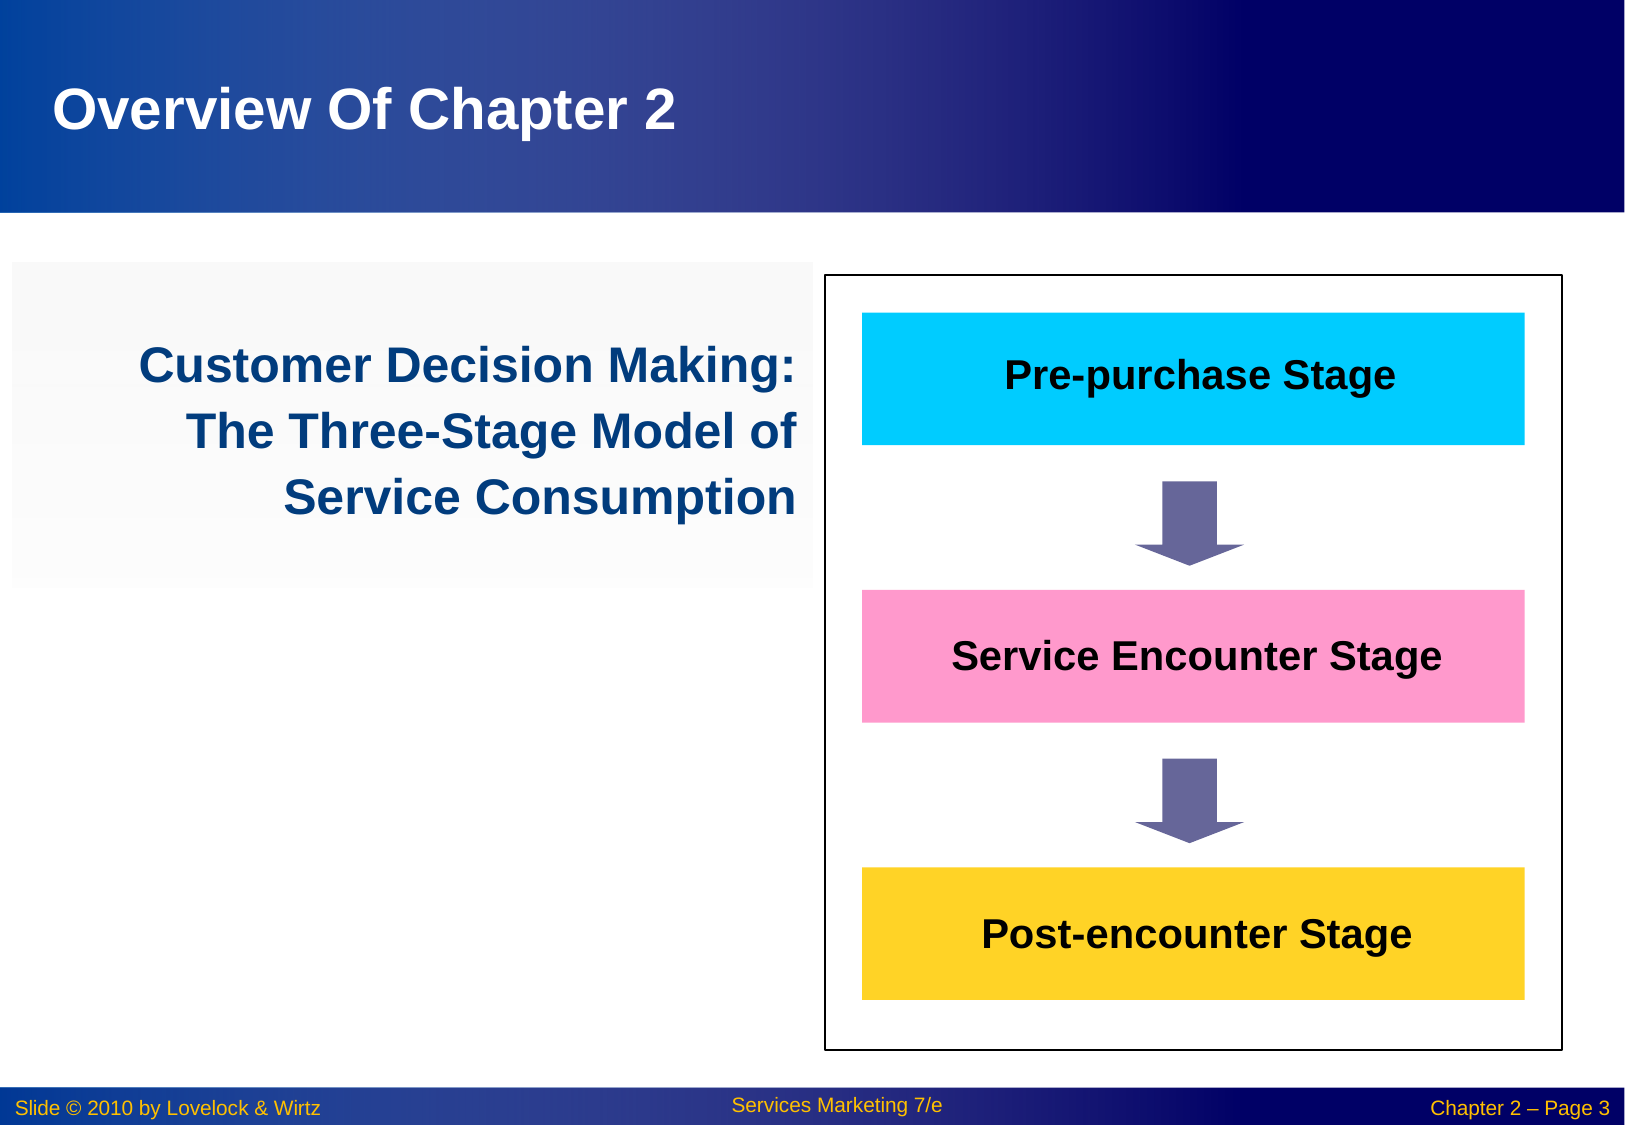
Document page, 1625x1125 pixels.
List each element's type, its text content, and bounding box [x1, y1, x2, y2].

text_box [824, 275, 1563, 1050]
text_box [861, 312, 1525, 1001]
title Overview Of Chapter 2 [36, 37, 1088, 176]
text_box Customer Decision Making: The Three-Stage Model of Service Consumption [12, 262, 813, 588]
